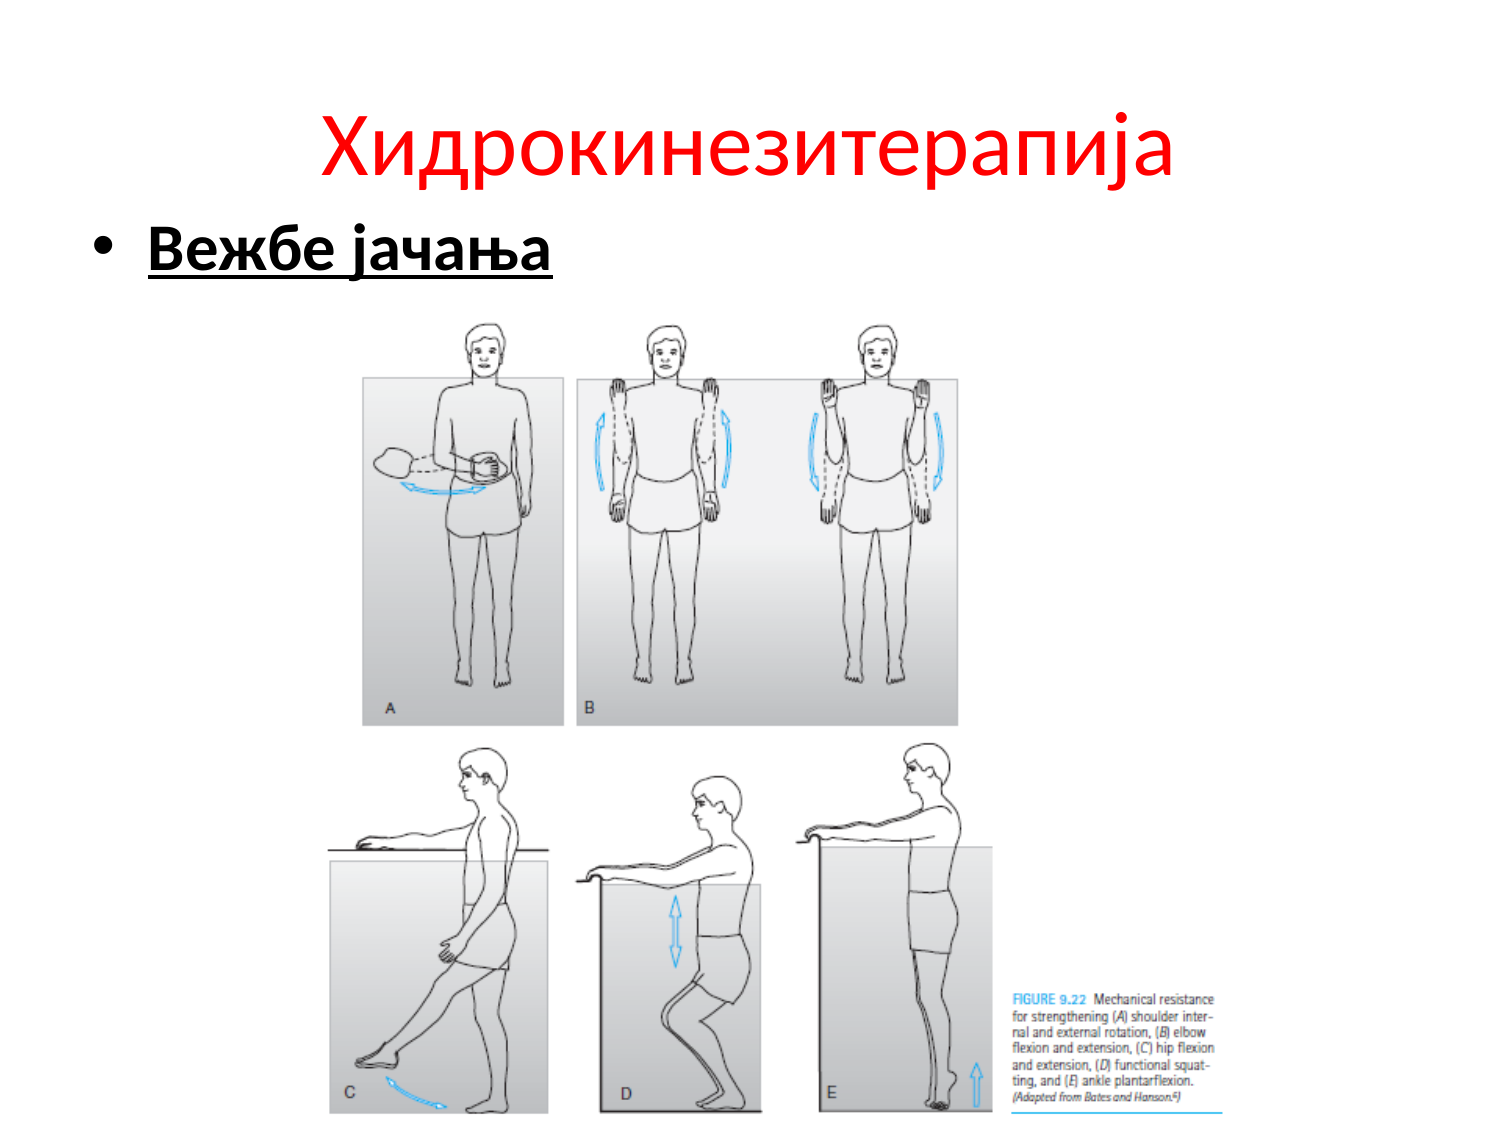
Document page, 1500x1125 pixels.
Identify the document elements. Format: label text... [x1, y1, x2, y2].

title Хидрокинезитерапија [75, 45, 1425, 233]
list Вежбе јачања [76, 196, 1427, 939]
picture [289, 318, 1229, 1125]
